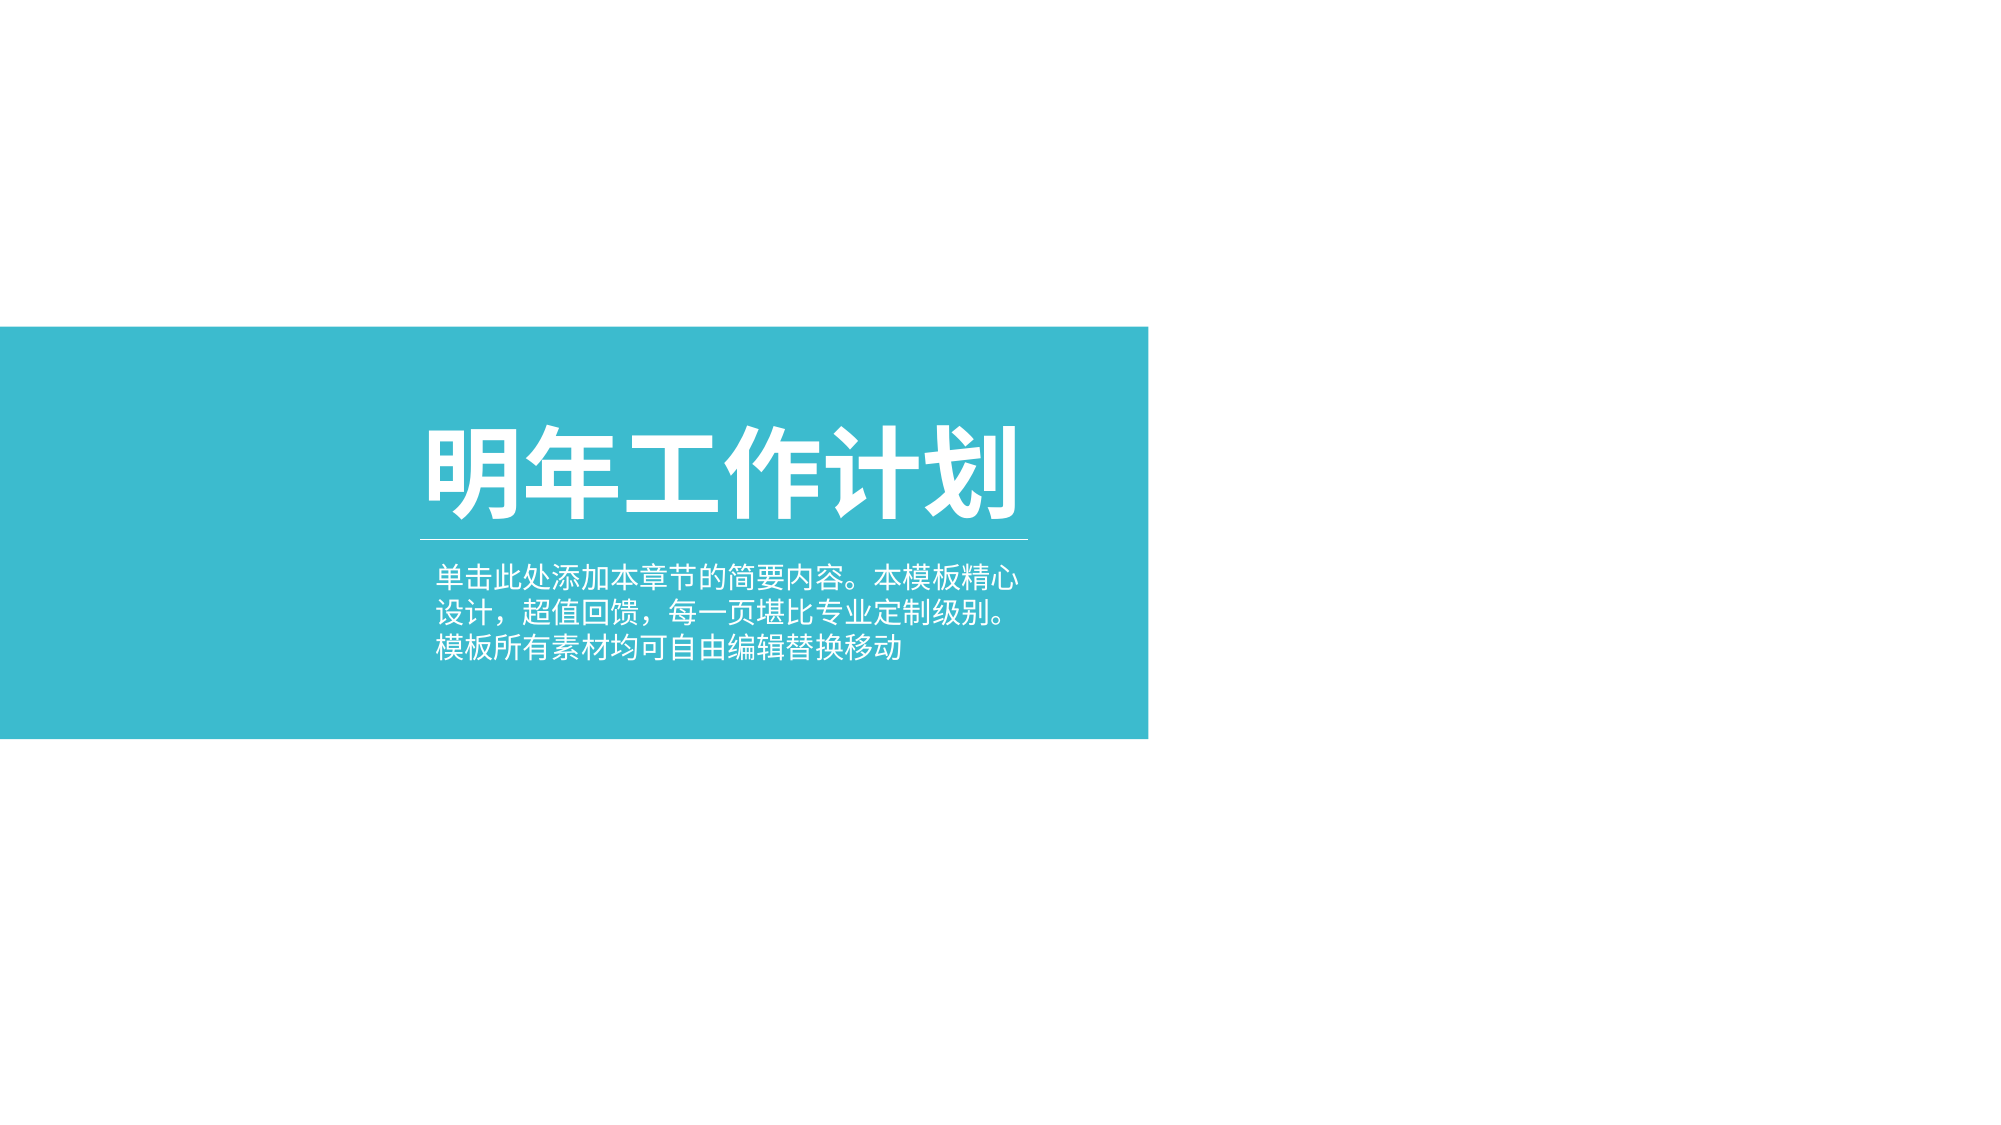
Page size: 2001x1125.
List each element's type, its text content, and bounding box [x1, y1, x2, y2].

text_box [0, 326, 1149, 740]
text_box 明年工作计划 [407, 402, 1047, 538]
text_box 单击此处添加本章节的简要内容。本模板精心设计，超值回馈，每一页堪比专业定制级别。模板所有素材均可自由编辑替换移动 [420, 552, 1047, 672]
